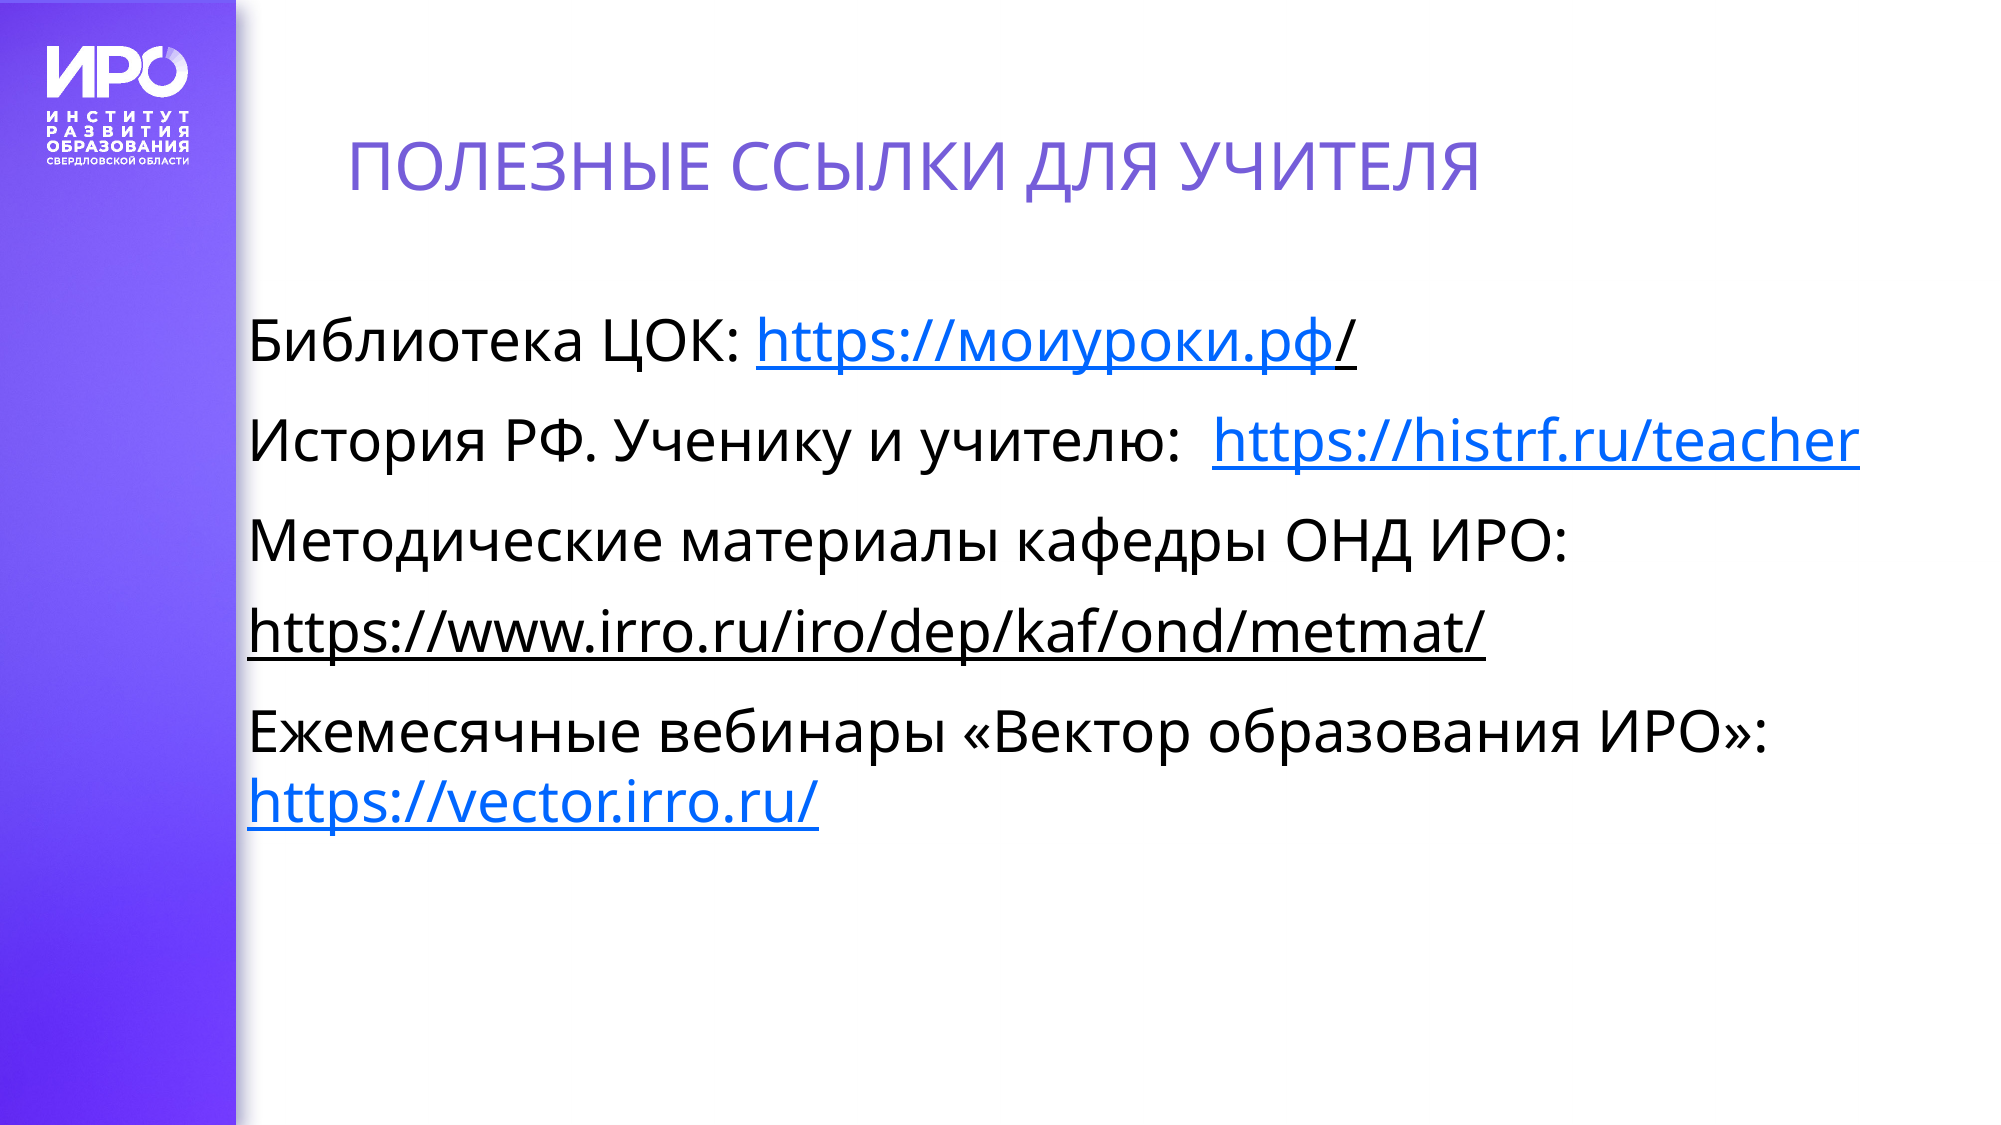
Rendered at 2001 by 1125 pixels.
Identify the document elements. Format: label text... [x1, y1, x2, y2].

list Библиотека ЦОК: https://моиуроки.рф/ История РФ. Ученику и учителю: https://histrf.ru/teacher Методические материалы кафедры ОНД ИРО: https://www.irro.ru/iro/dep/kaf/ond/metmat/ Ежемесячные вебинары «Вектор образования ИРО»: https://vector.irro.ru/ [232, 295, 2000, 727]
picture [0, 0, 2001, 1125]
title ПОЛЕЗНЫЕ ССЫЛКИ ДЛЯ УЧИТЕЛЯ [331, 124, 1831, 213]
